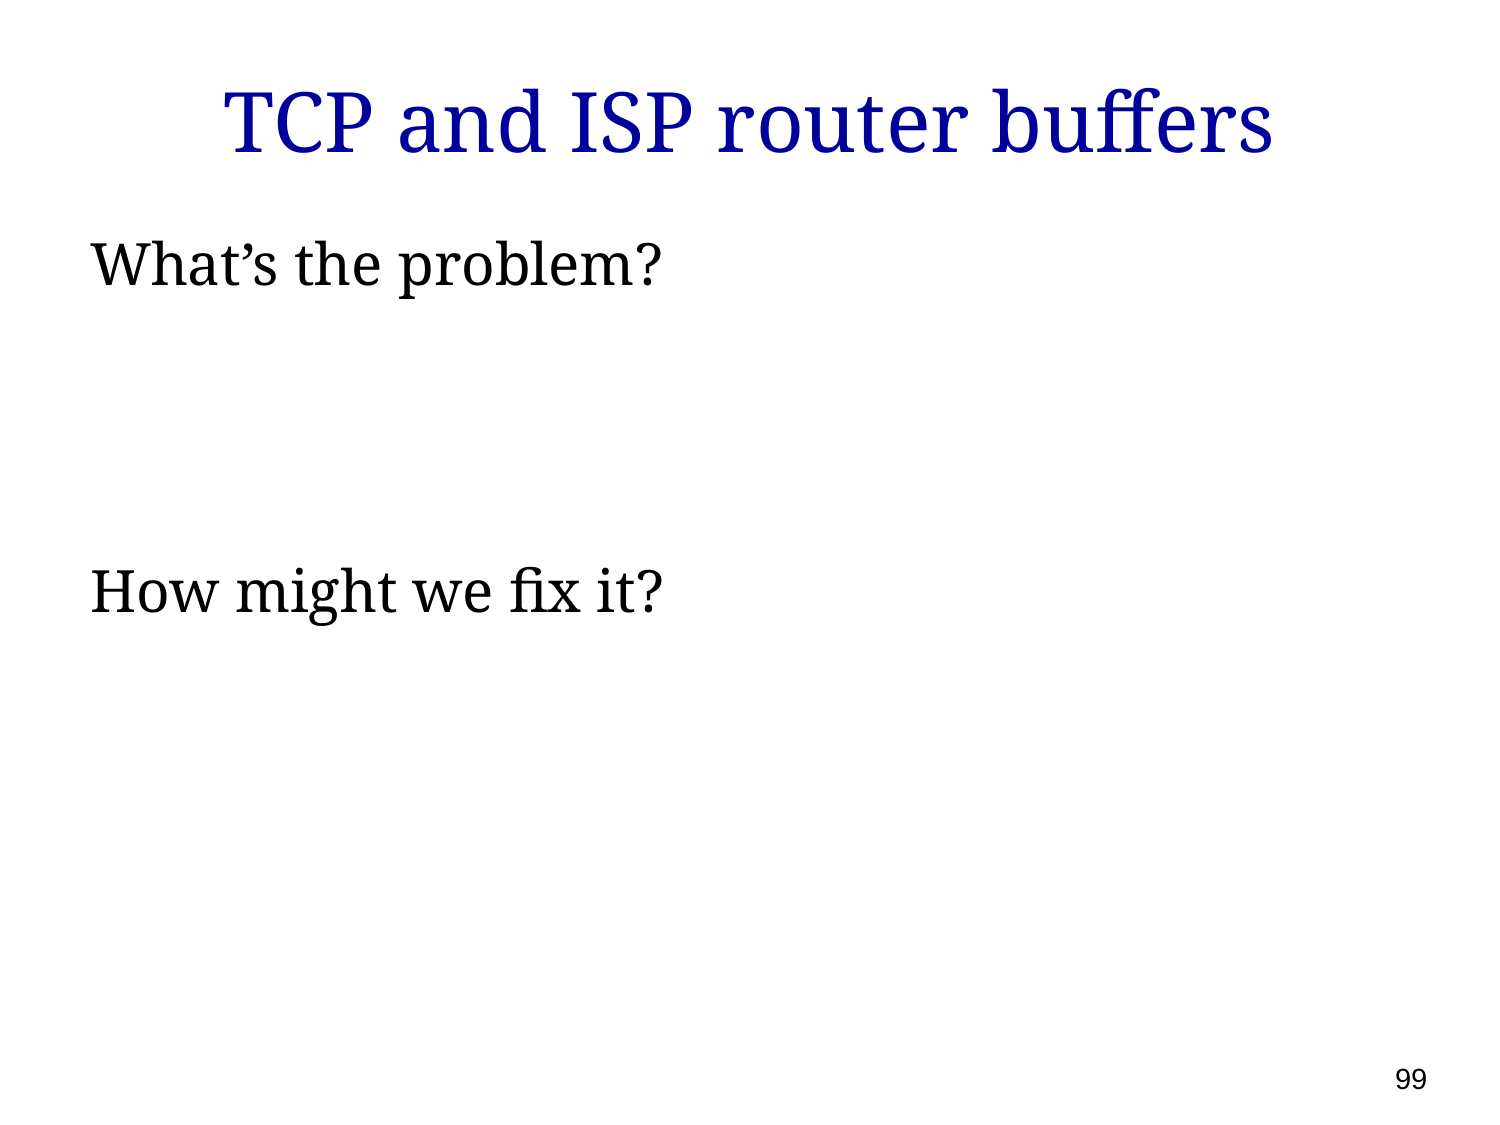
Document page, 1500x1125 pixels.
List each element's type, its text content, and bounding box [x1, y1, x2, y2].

title TCP and ISP router buffers [74, 47, 1426, 191]
list What’s the problem? How might we fix it? [74, 219, 1426, 963]
slide_number 99 [1092, 1024, 1443, 1103]
